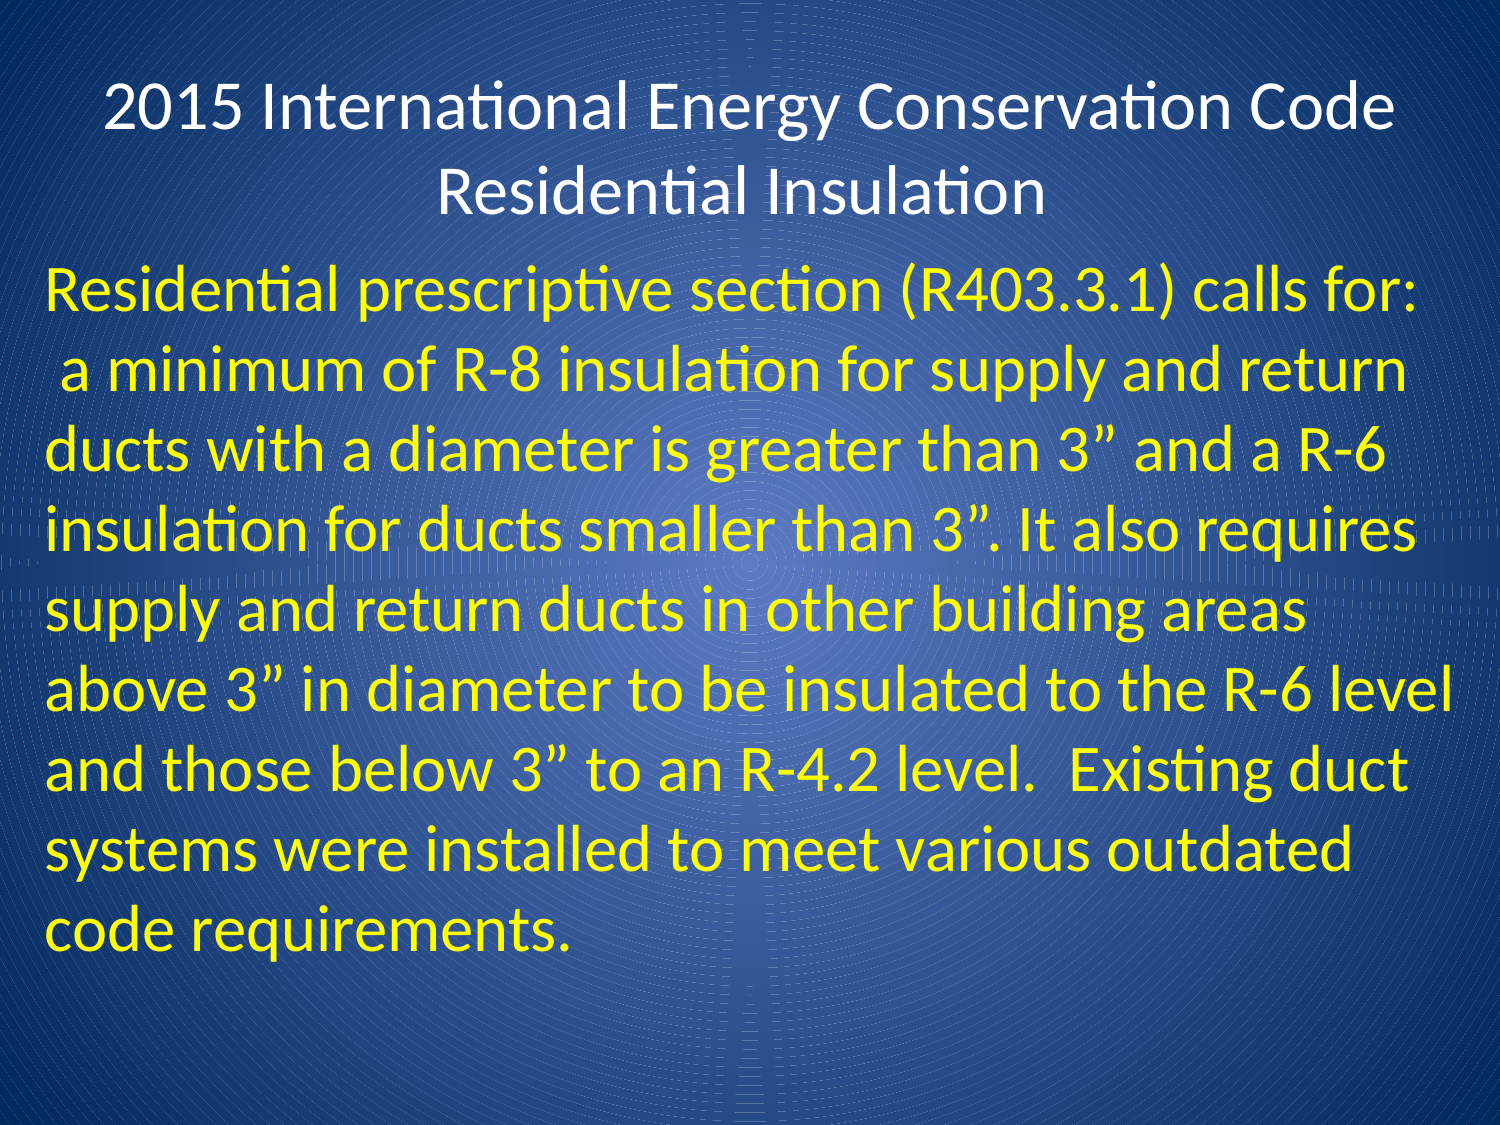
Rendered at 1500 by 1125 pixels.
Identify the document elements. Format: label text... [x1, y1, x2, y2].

title 2015 International Energy Conservation Code Residential Insulation [75, 50, 1425, 237]
text_box Residential prescriptive section (R403.3.1) calls for: a minimum of R-8 insulation for supply and return ducts with a diameter is greater than 3” and a R-6 insulation for ducts smaller than 3”. It also requires supply and return ducts in other building areas above 3” in diameter to be insulated to the R-6 level and those below 3” to an R-4.2 level. Existing duct systems were installed to meet various outdated code requirements. [29, 237, 1470, 972]
